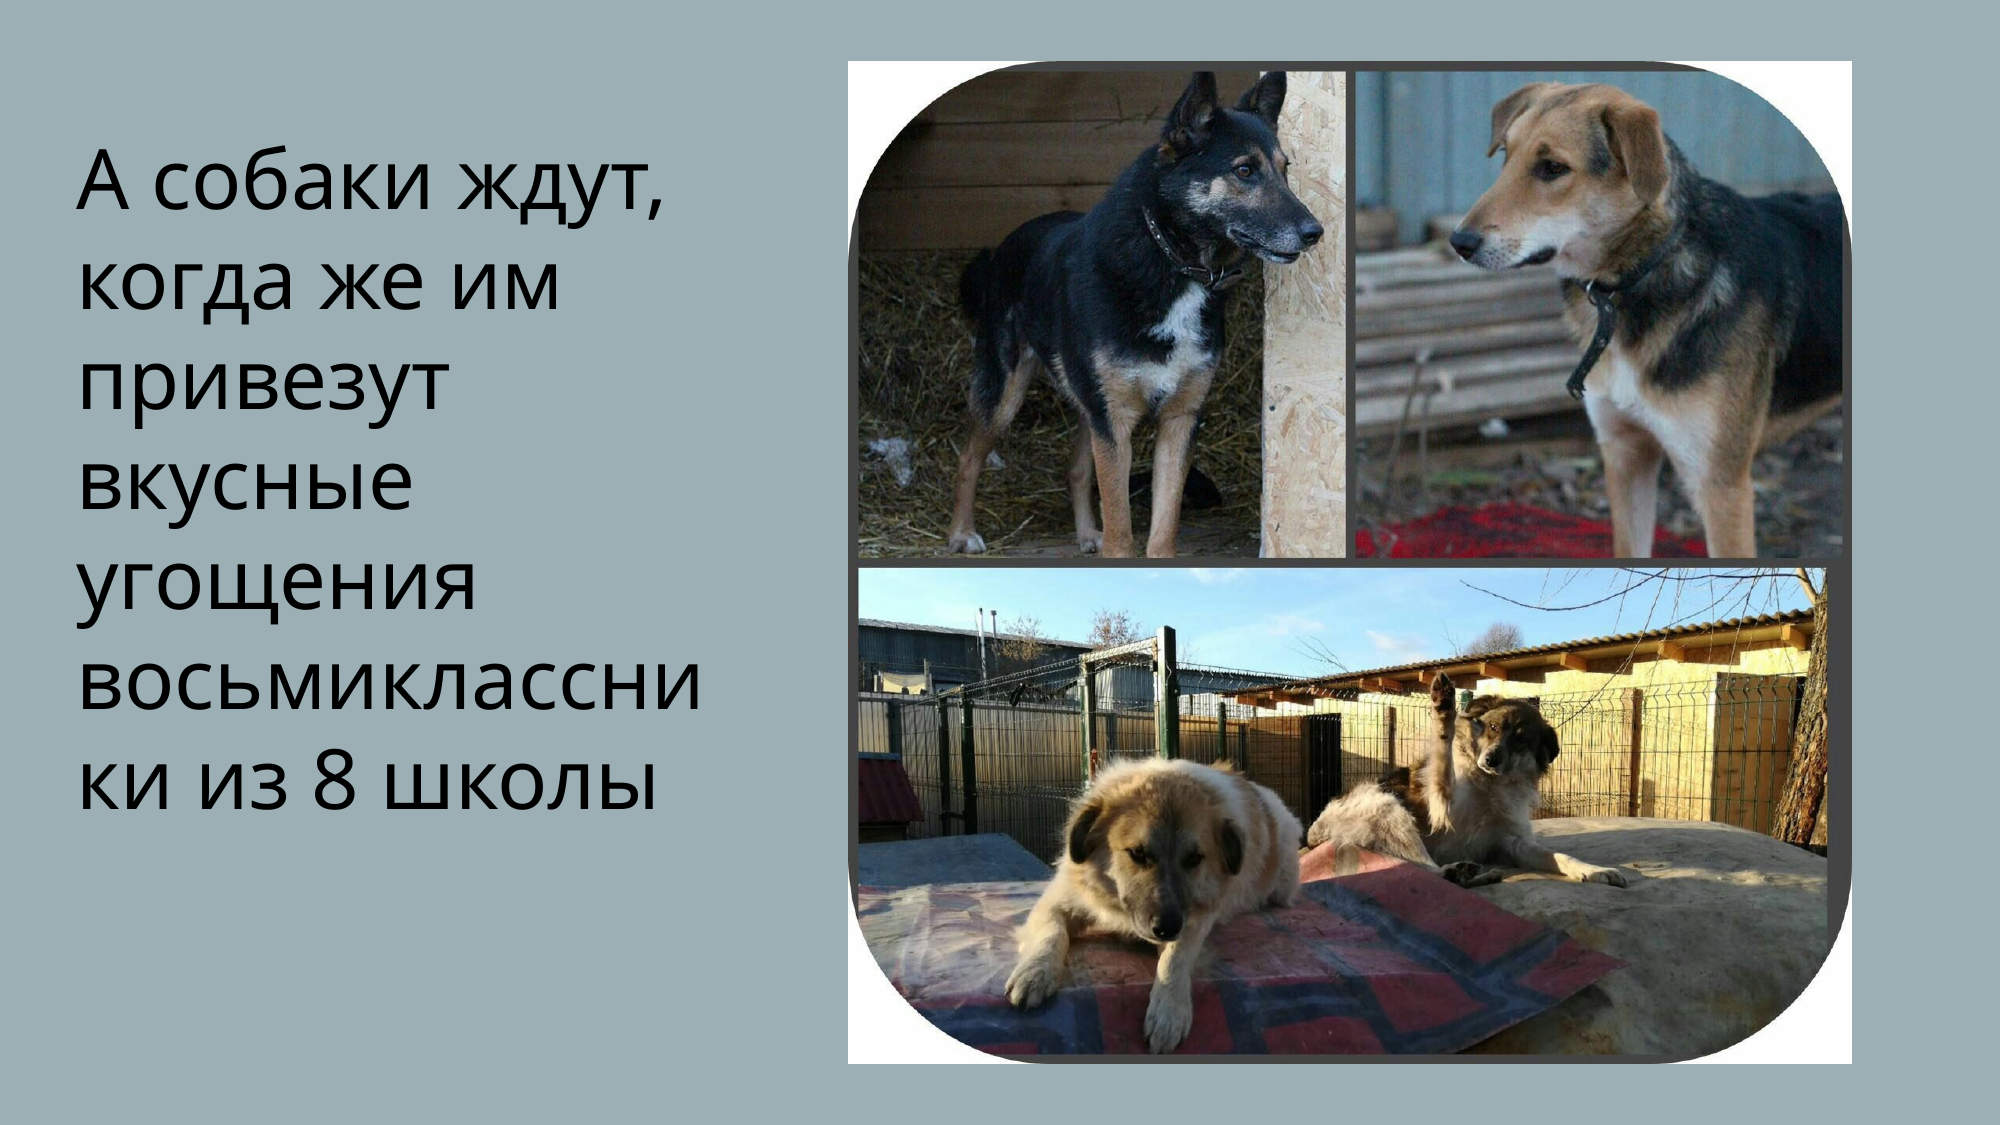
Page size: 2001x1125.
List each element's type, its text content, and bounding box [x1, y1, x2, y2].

text_box А собаки ждут, когда же им привезут вкусные угощения восьмиклассники из 8 школы [61, 119, 746, 834]
picture [848, 61, 1852, 1064]
